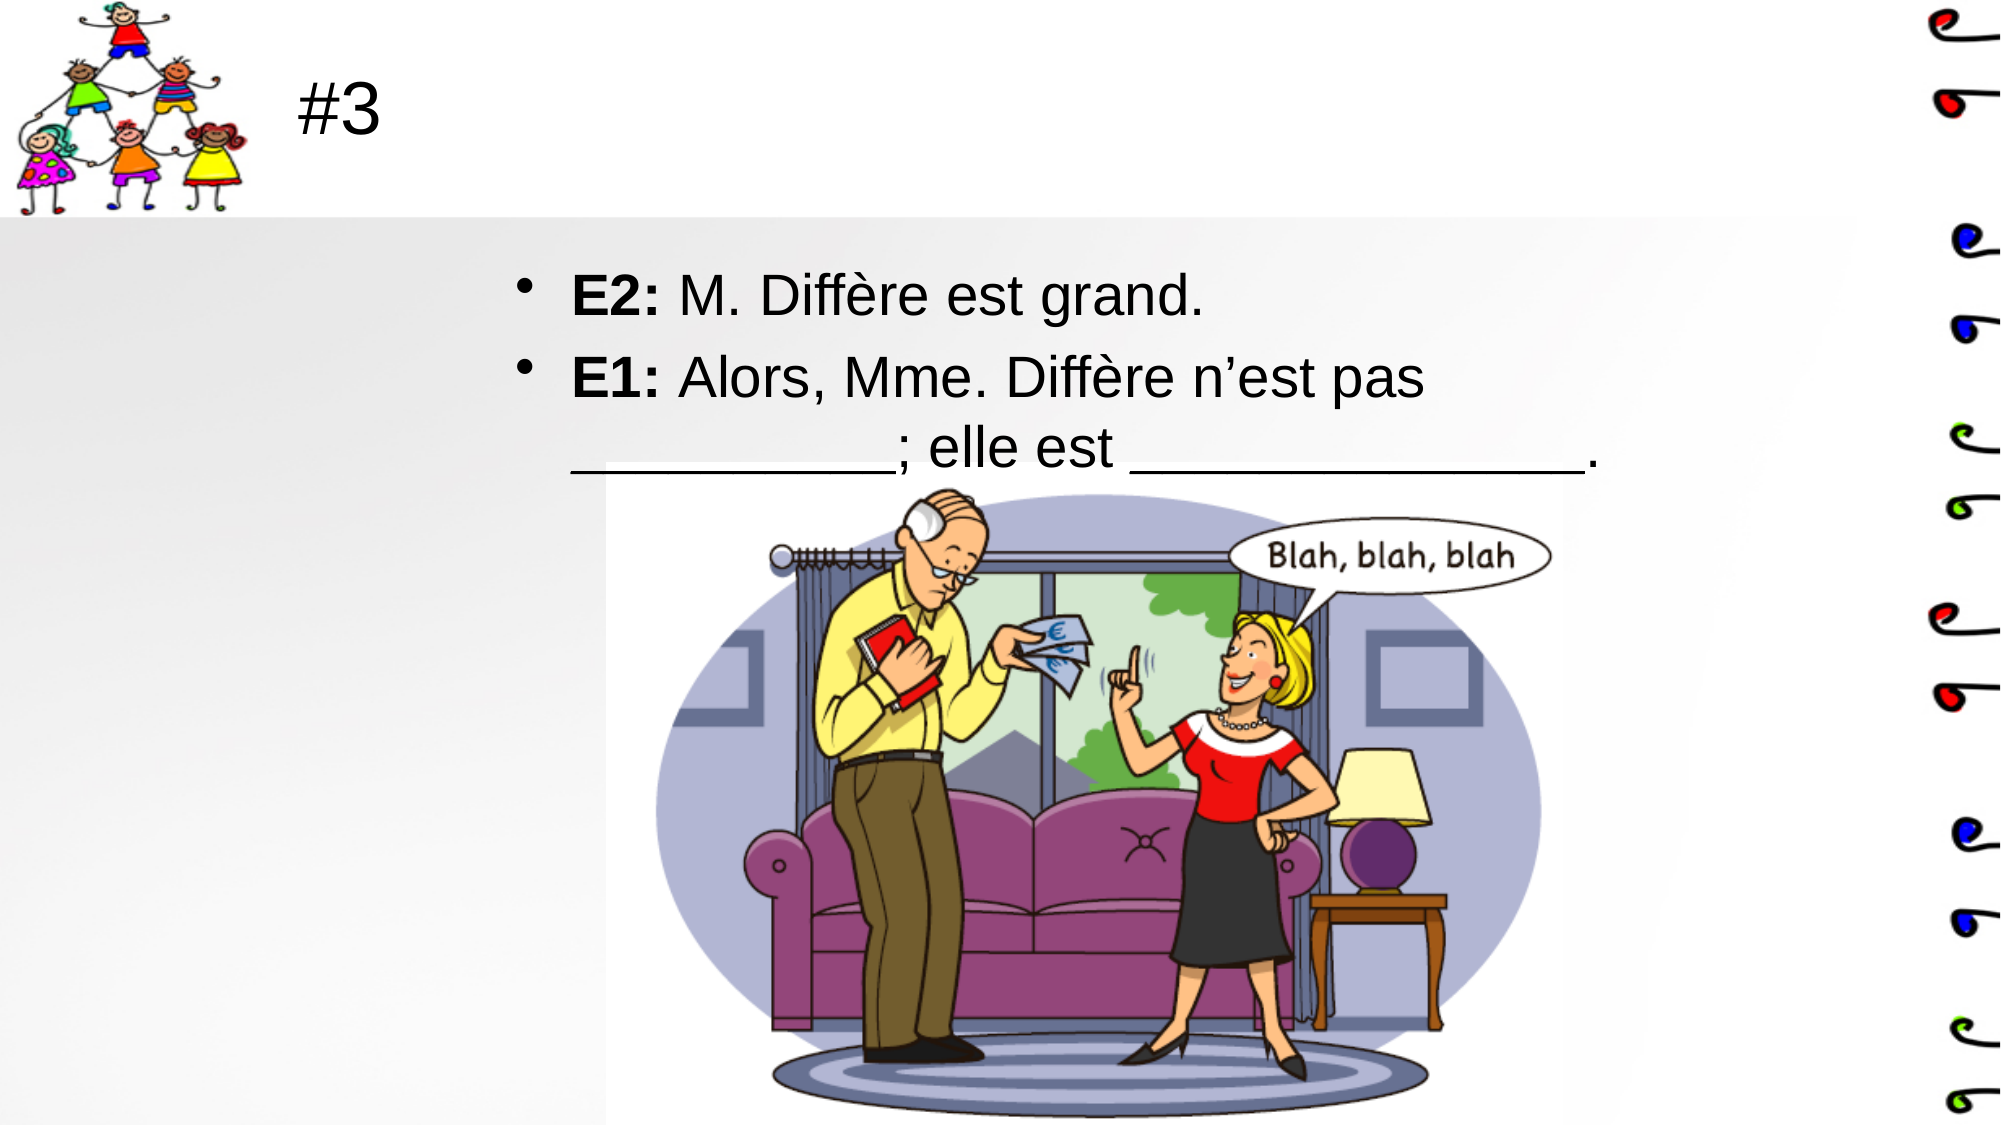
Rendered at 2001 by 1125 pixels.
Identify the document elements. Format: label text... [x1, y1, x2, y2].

picture [0, 0, 2001, 1125]
list E2: M. Diffère est grand. E1: Alors, Mme. Diffère n’est pas __________; elle est ______________. [499, 249, 1713, 1088]
title #3 [283, 16, 1951, 192]
